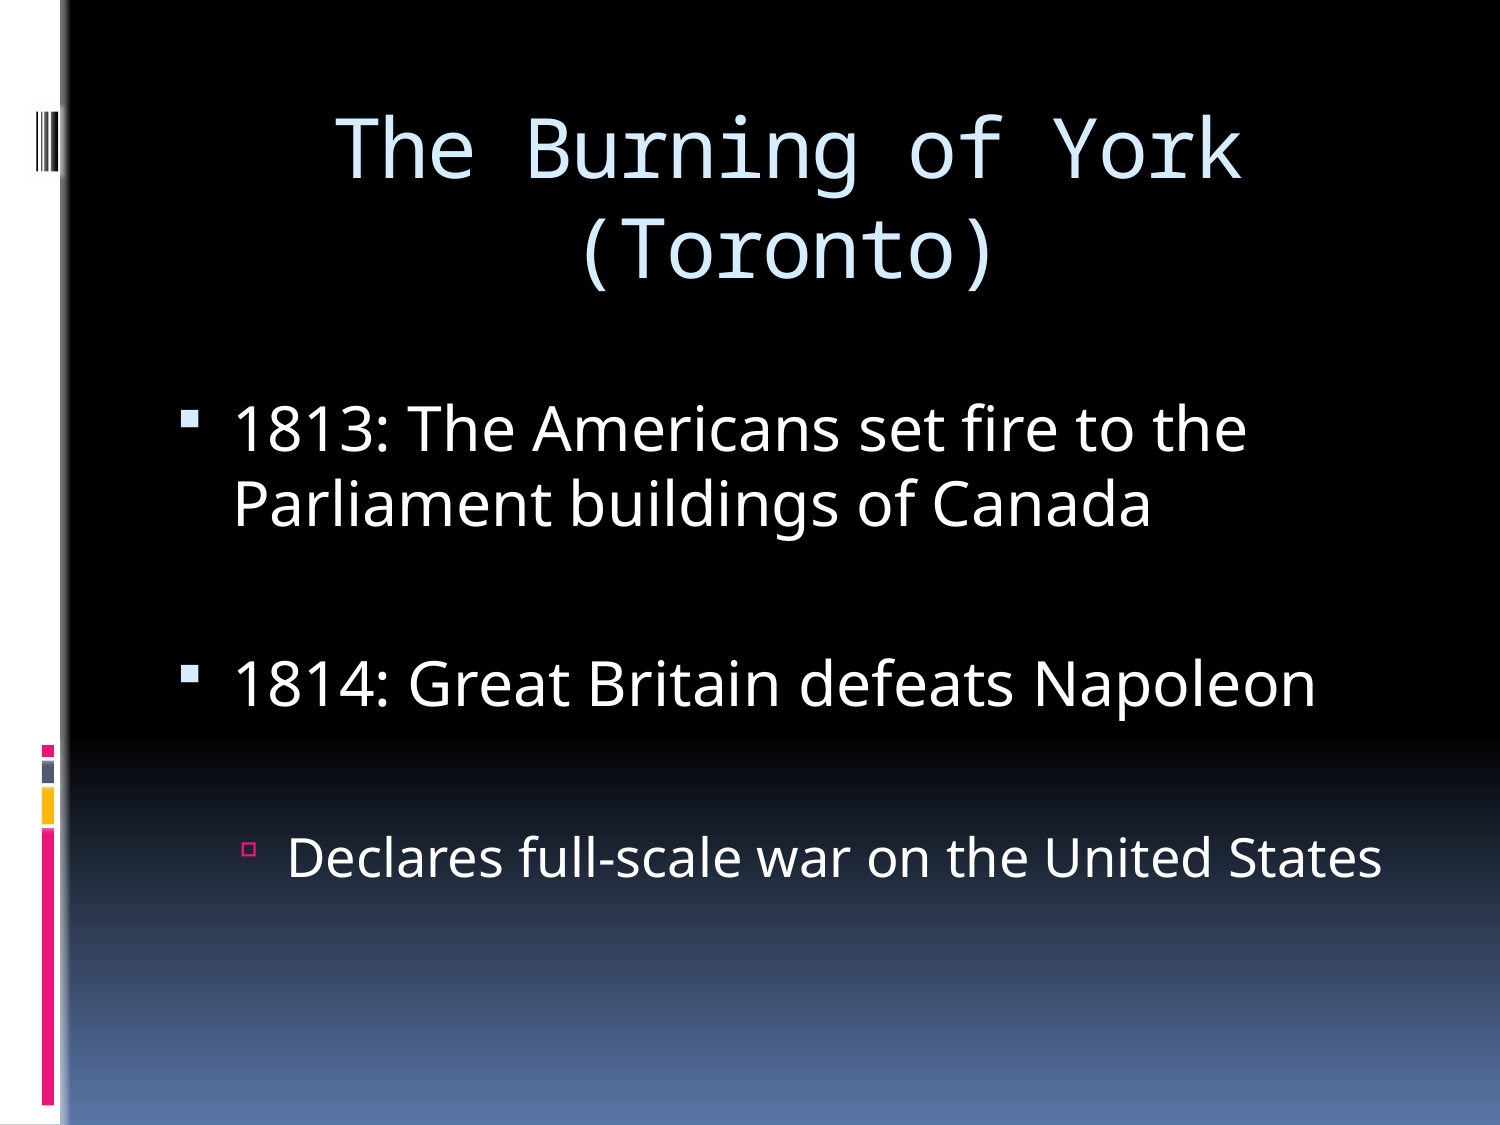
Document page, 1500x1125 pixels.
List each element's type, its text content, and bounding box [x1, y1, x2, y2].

title The Burning of York (Toronto) [150, 87, 1425, 238]
list 1813: The Americans set fire to the Parliament buildings of Canada 1814: Great Britain defeats Napoleon Declares full-scale war on the United States [150, 292, 1425, 1043]
